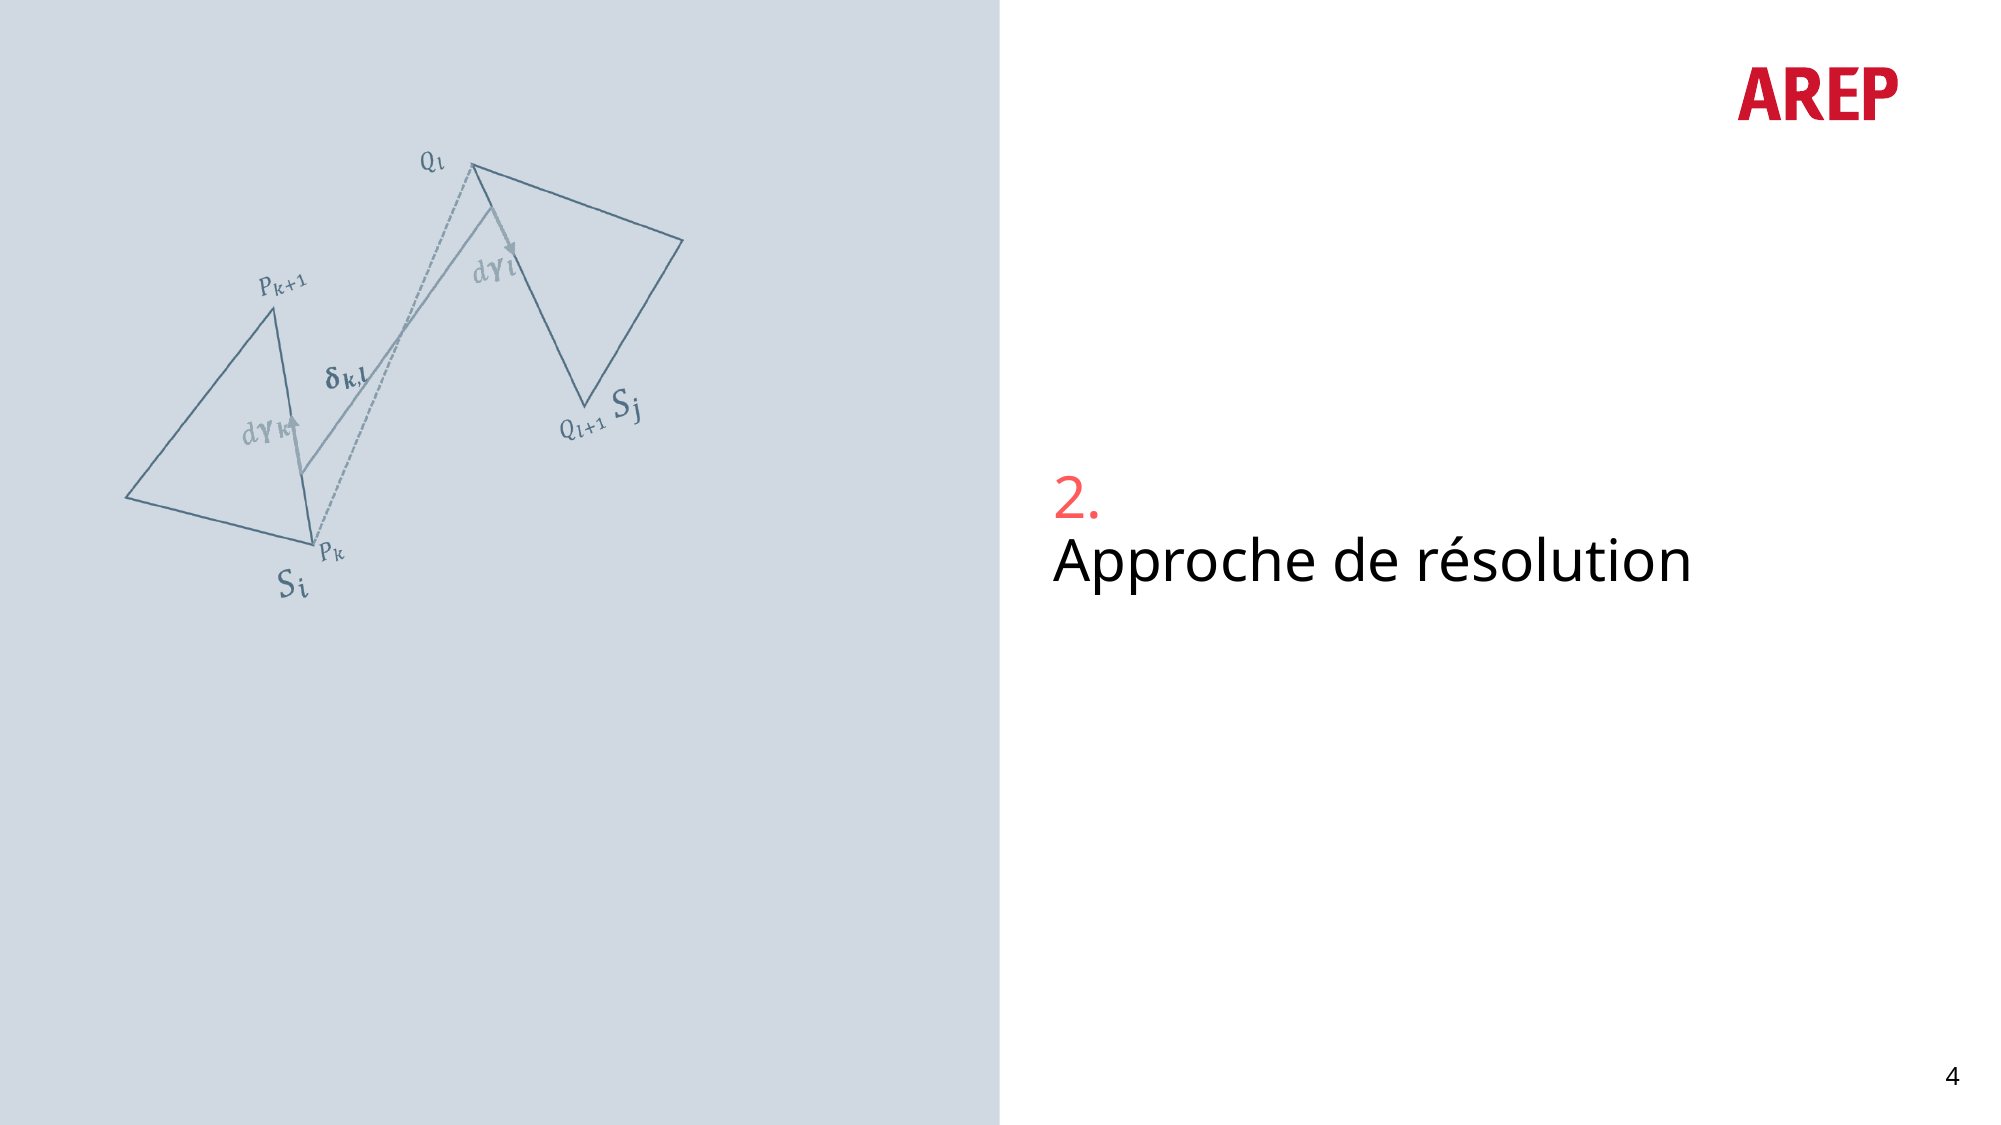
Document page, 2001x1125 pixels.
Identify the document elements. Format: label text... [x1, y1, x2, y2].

picture [91, 161, 707, 553]
slide_number 4 [1929, 1062, 1977, 1093]
list 2. [1053, 459, 1148, 531]
text_box [0, 0, 1001, 1125]
title Approche de résolution [1053, 530, 1898, 595]
